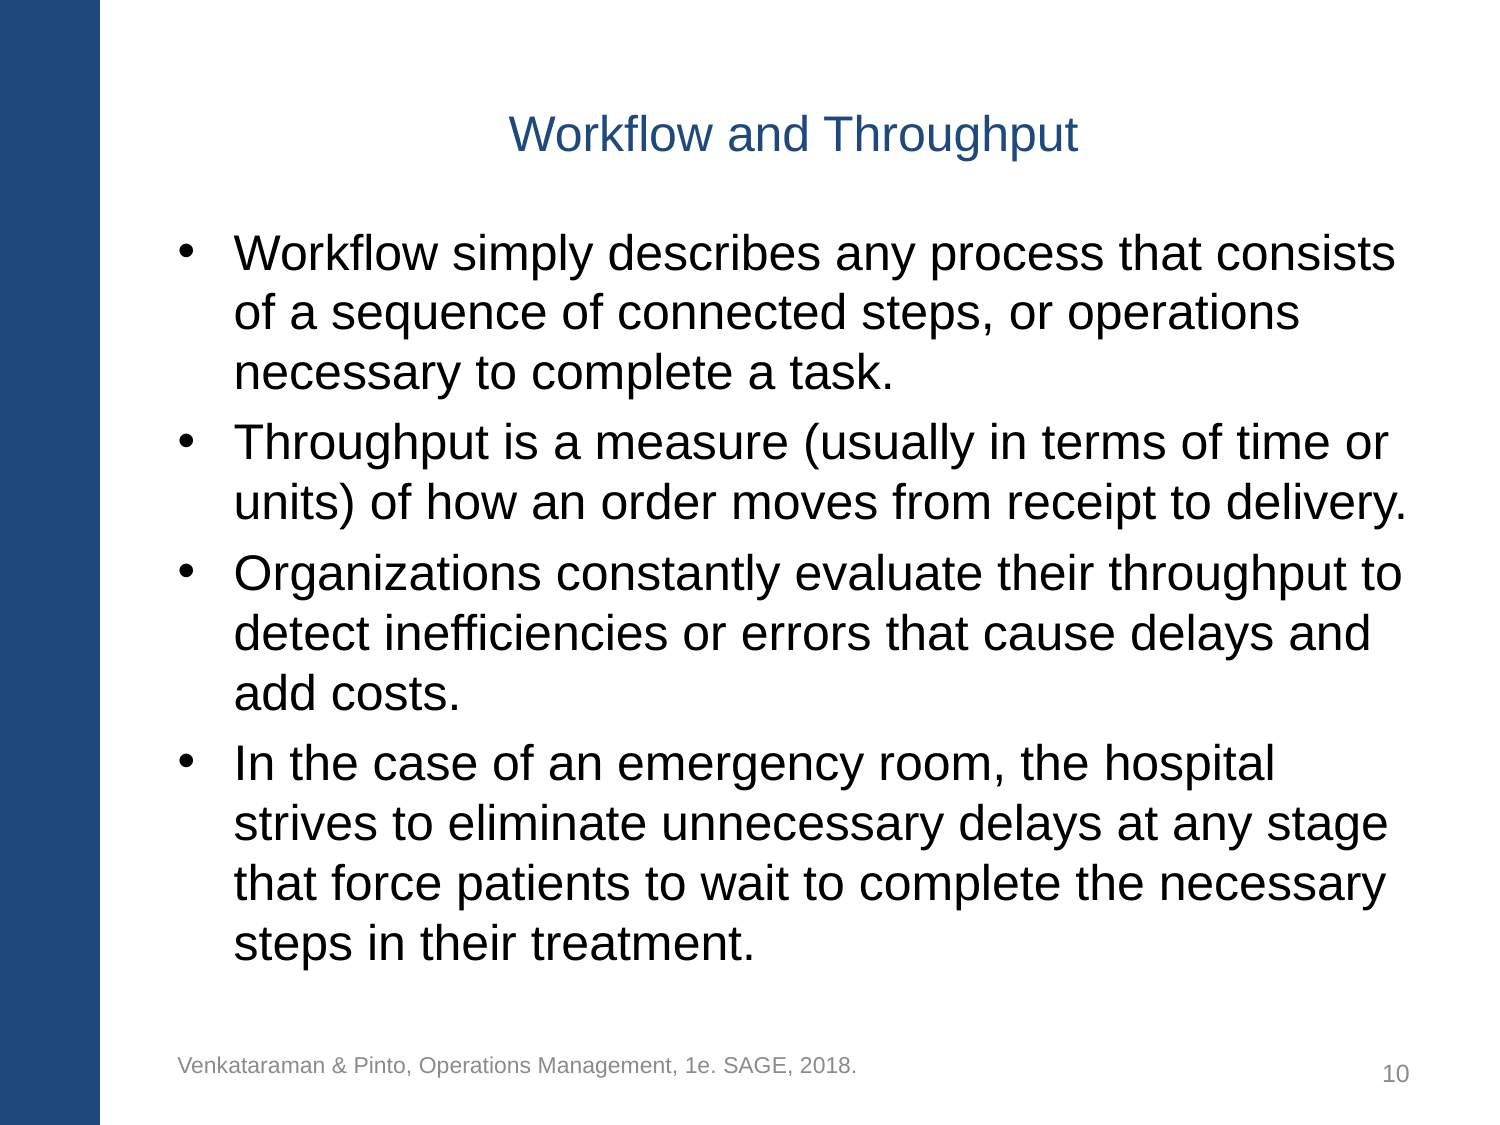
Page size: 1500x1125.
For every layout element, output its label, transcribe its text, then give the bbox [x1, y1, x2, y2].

footer Venkataraman & Pinto, Operations Management, 1e. SAGE, 2018. [162, 1042, 1313, 1103]
list Workflow simply describes any process that consists of a sequence of connected steps, or operations necessary to complete a task. Throughput is a measure (usually in terms of time or units) of how an order moves from receipt to delivery. Organizations constantly evaluate their throughput to detect inefficiencies or errors that cause delays and add costs. In the case of an emergency room, the hospital strives to eliminate unnecessary delays at any stage that force patients to wait to complete the necessary steps in their treatment. [162, 212, 1425, 1025]
slide_number 10 [1350, 1042, 1425, 1103]
title Workflow and Throughput [162, 37, 1425, 212]
